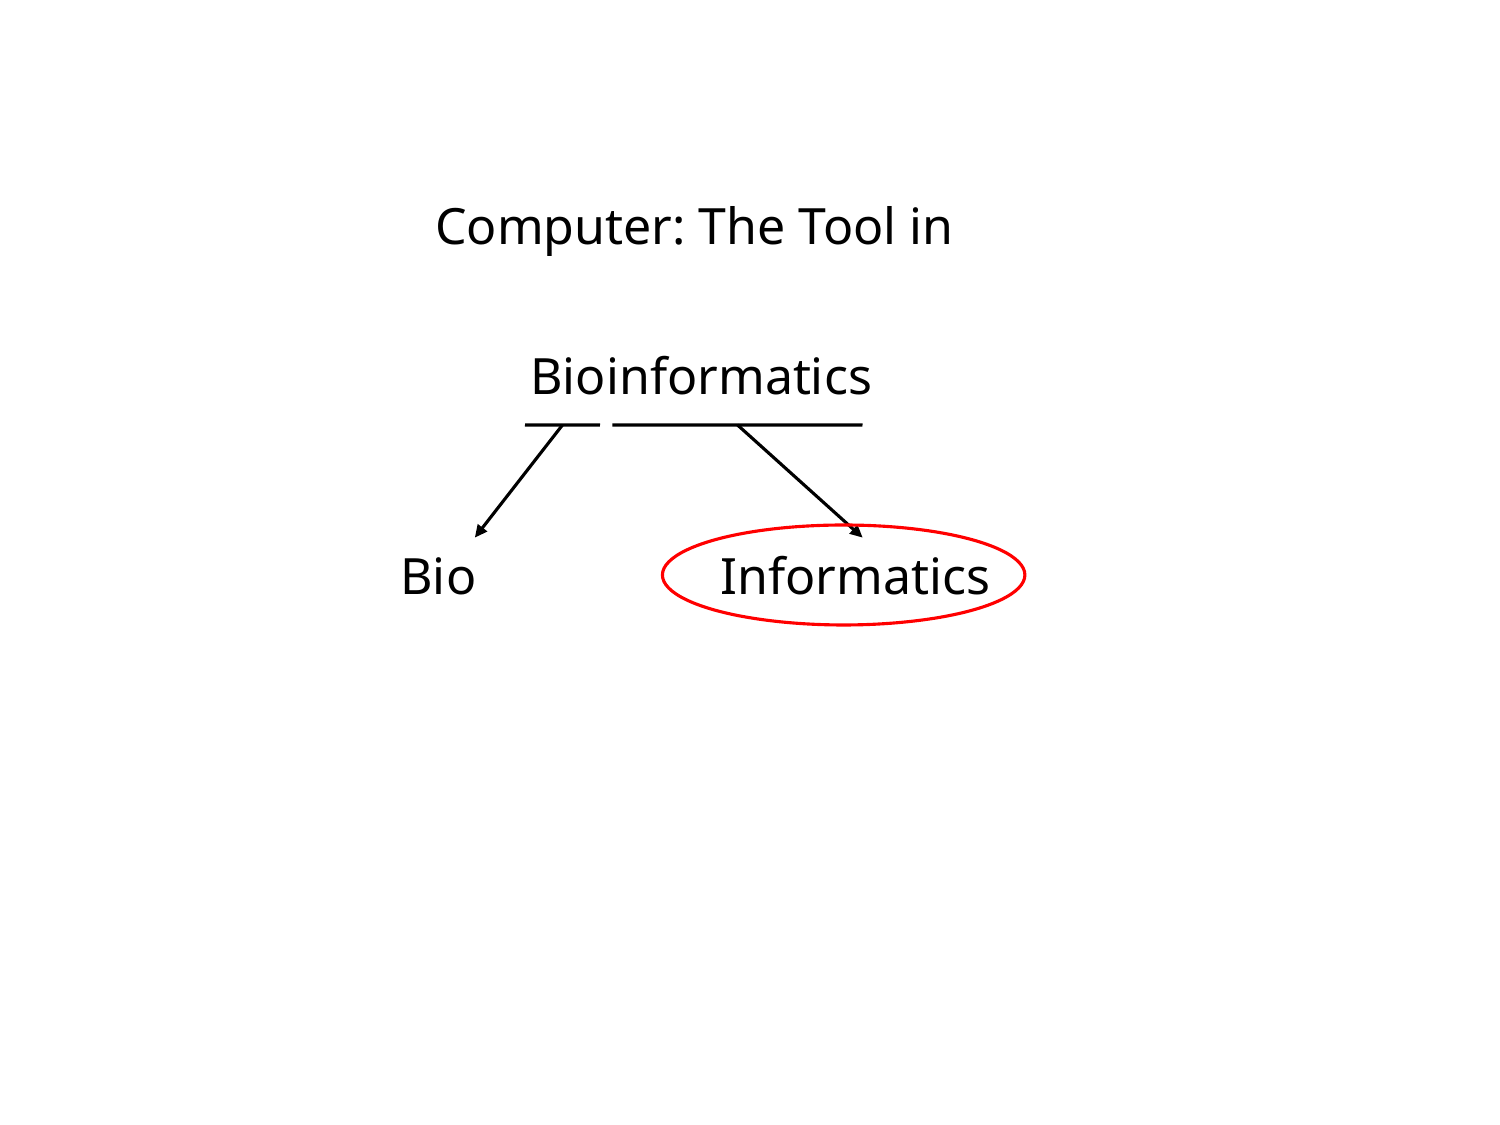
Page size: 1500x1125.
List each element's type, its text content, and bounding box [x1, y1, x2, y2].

text_box [726, 613, 962, 625]
text_box Bioinformatics [515, 337, 887, 413]
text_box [611, 424, 1012, 613]
text_box Computer: The Tool in [420, 187, 969, 263]
text_box [1012, 556, 1025, 594]
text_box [386, 424, 601, 613]
